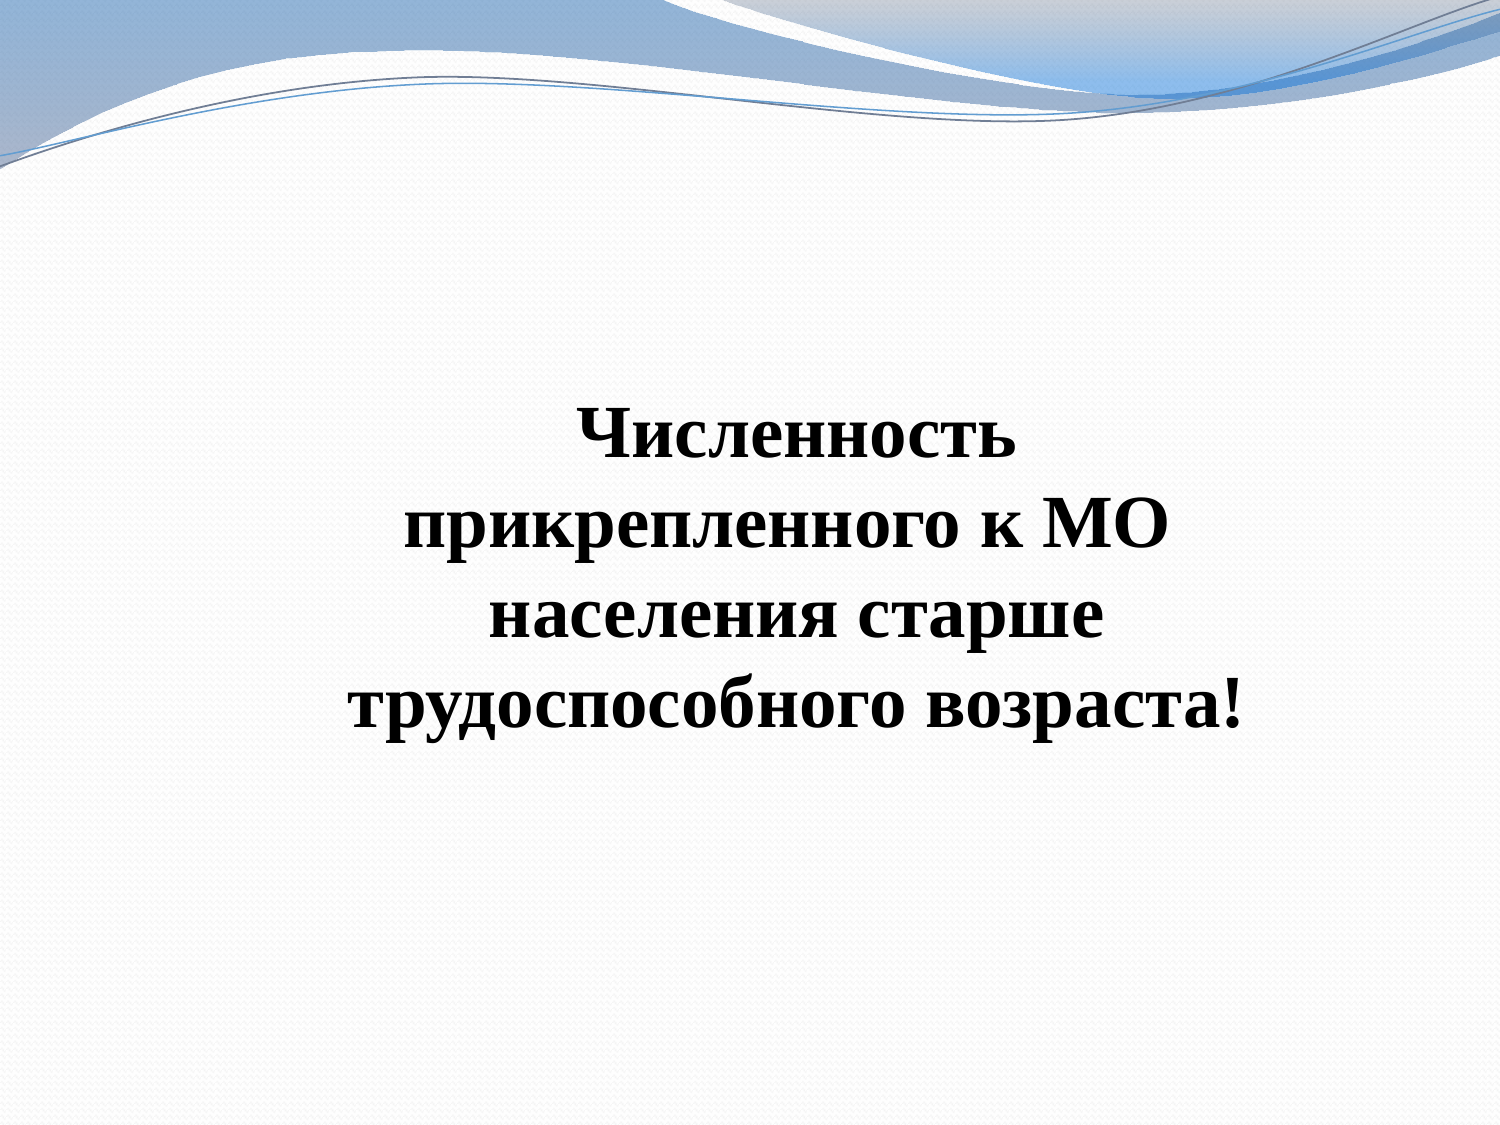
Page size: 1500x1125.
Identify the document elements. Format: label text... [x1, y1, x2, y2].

text_box Численность прикрепленного к МО населения старше трудоспособного возраста! [304, 374, 1289, 750]
